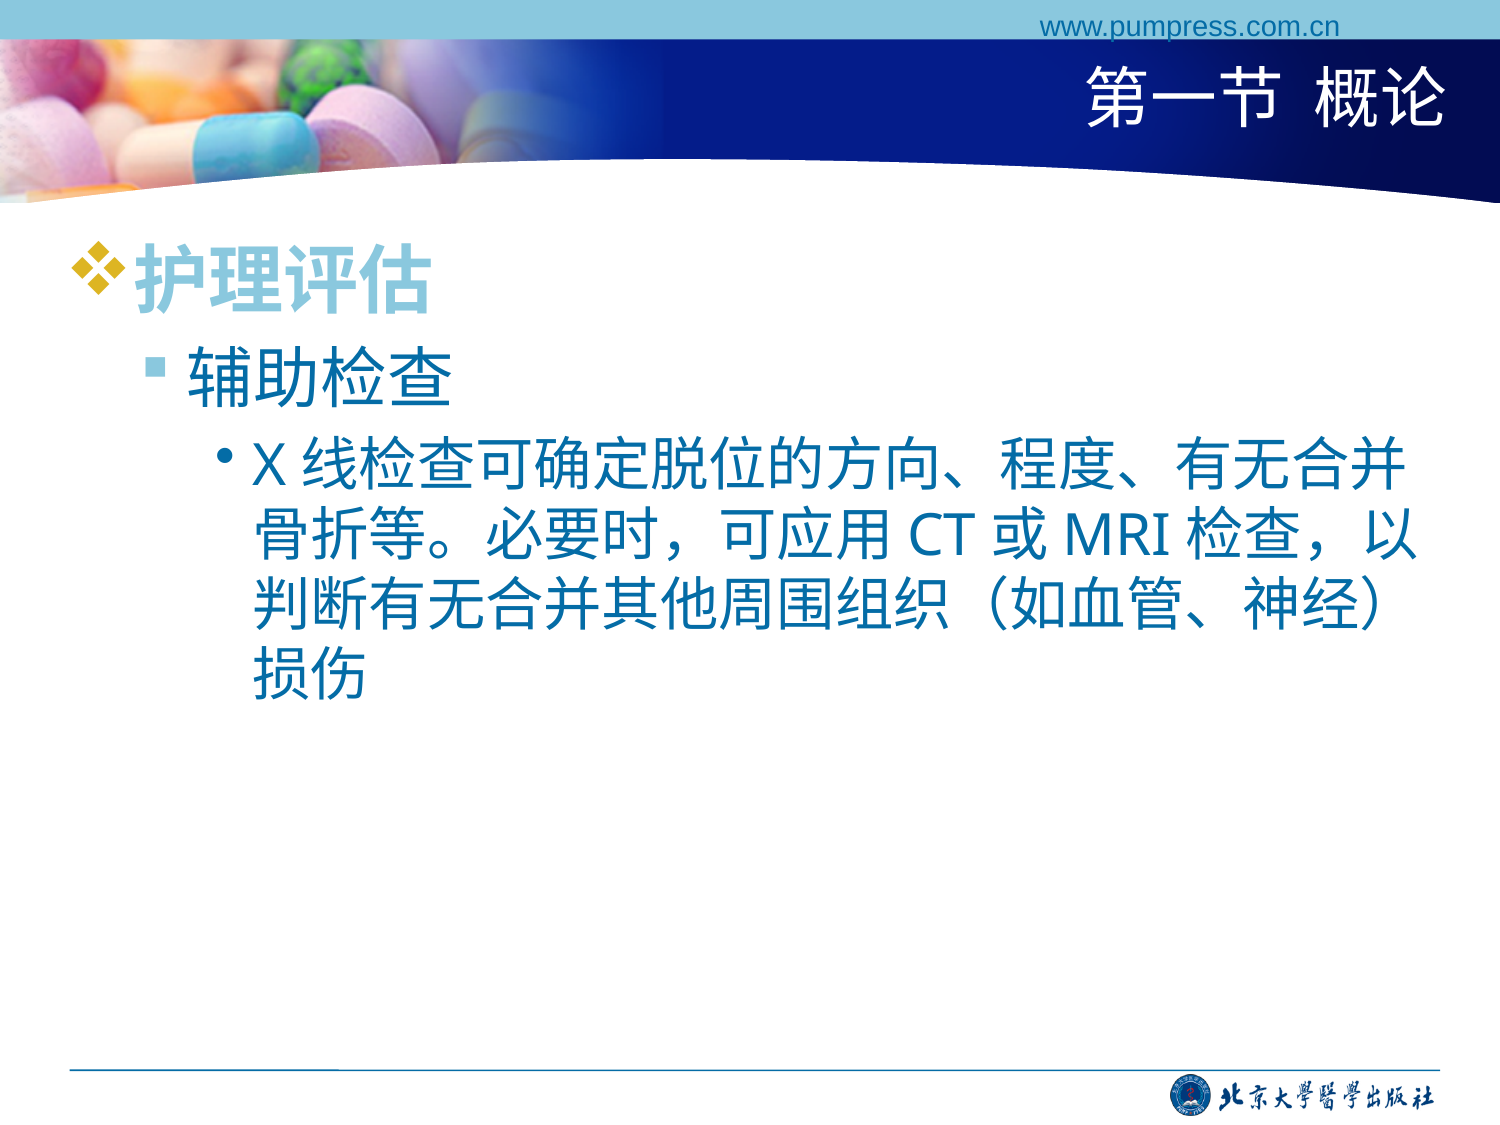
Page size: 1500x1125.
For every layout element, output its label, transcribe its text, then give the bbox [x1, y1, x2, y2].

picture [1170, 1074, 1436, 1118]
list 护理评估 辅助检查 X线检查可确定脱位的方向、程度、有无合并骨折等。必要时，可应用CT或MRI检查，以判断有无合并其他周围组织（如血管、神经）损伤 [49, 224, 1463, 1026]
picture [0, 40, 1500, 203]
title 第一节 概论 [137, 49, 1463, 143]
slide_number www.pumpress.com.cn [1025, 0, 1463, 38]
